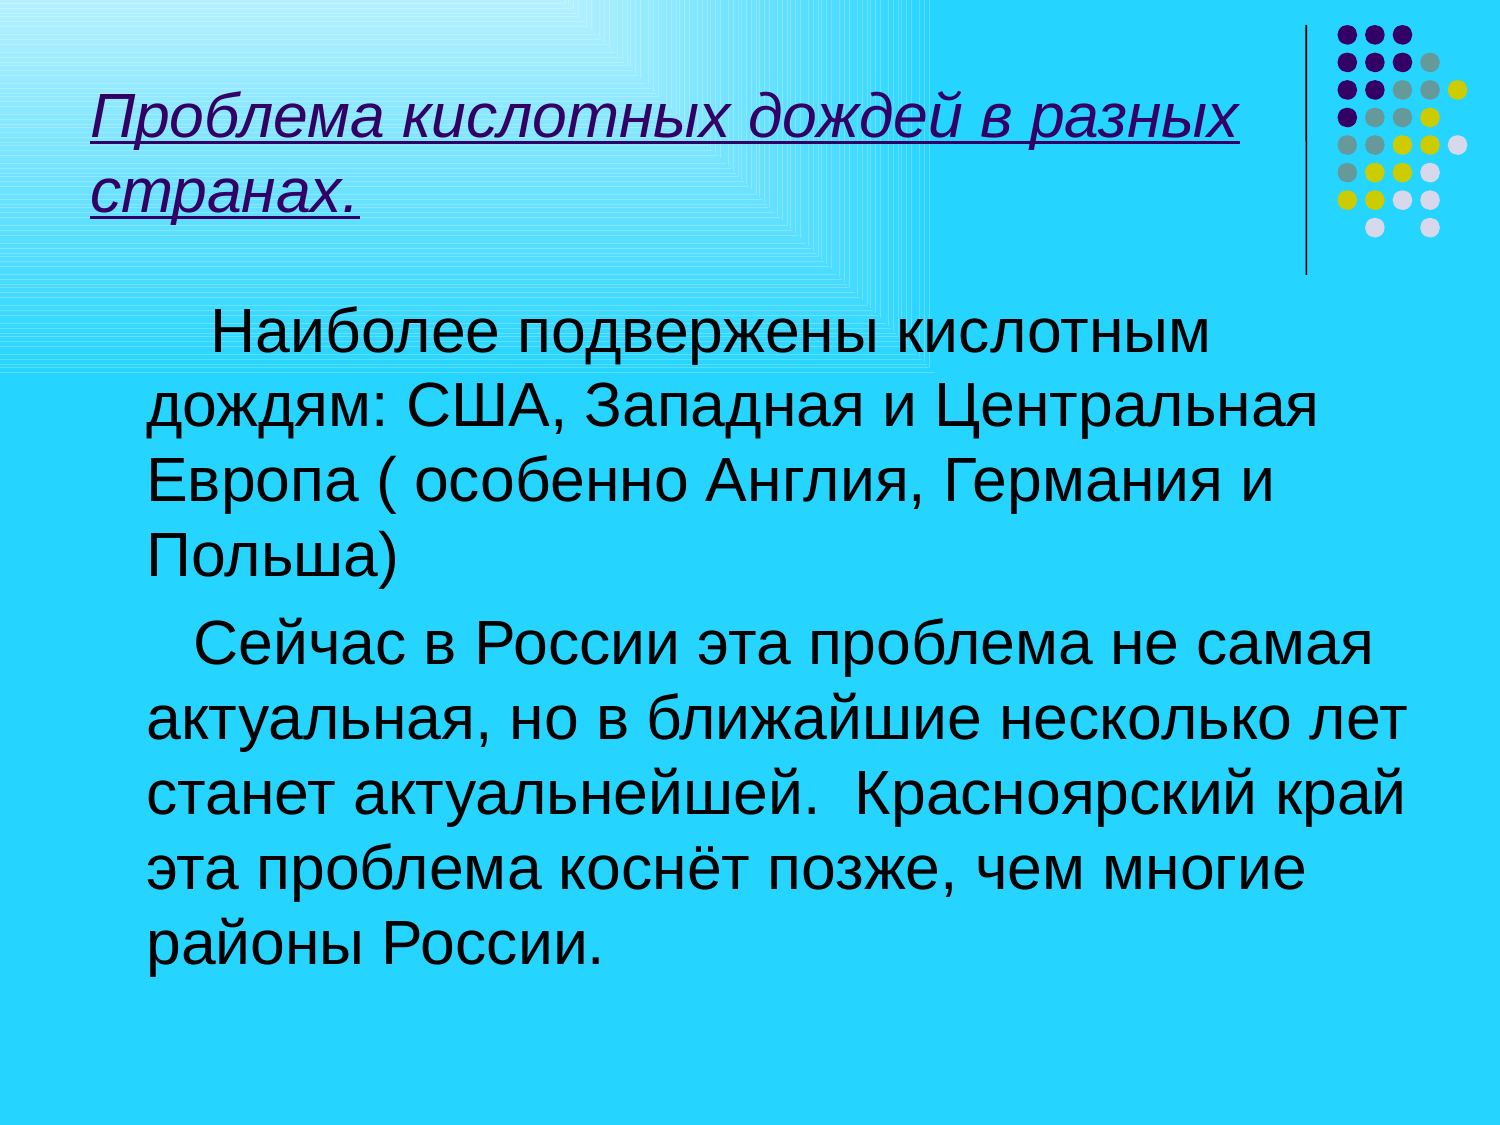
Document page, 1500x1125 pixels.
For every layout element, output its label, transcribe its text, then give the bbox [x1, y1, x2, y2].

title Проблема кислотных дождей в разных странах. [74, 19, 1313, 233]
list Наиболее подвержены кислотным дождям: США, Западная и Центральная Европа ( особенно Англия, Германия и Польша) Сейчас в России эта проблема не самая актуальная, но в ближайшие несколько лет станет актуальнейшей. Красноярский край эта проблема коснёт позже, чем многие районы России. [74, 281, 1426, 1006]
